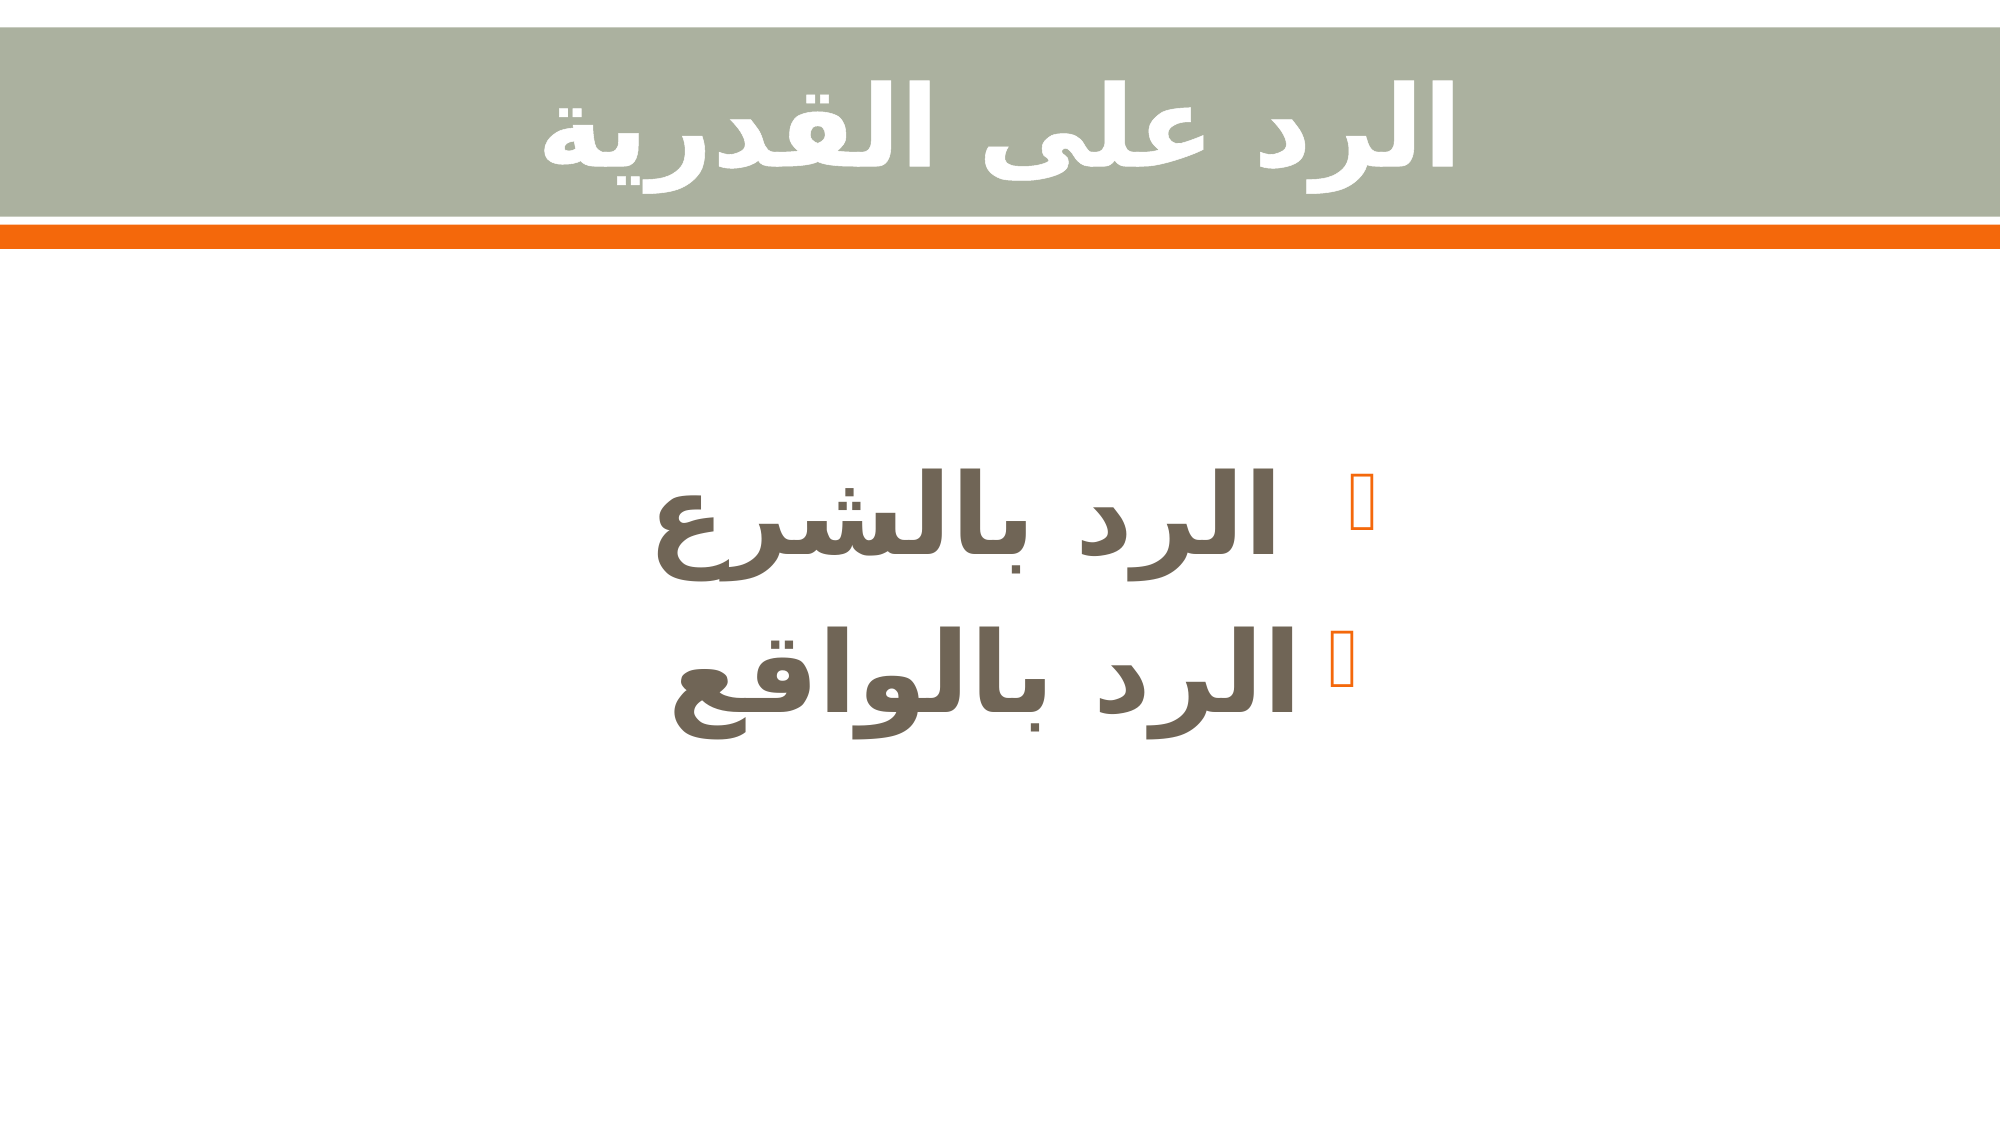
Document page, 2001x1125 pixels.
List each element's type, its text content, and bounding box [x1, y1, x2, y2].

list الرد بالشرع الرد بالواقع [127, 367, 1900, 1005]
title الرد على القدرية [99, 29, 1900, 213]
